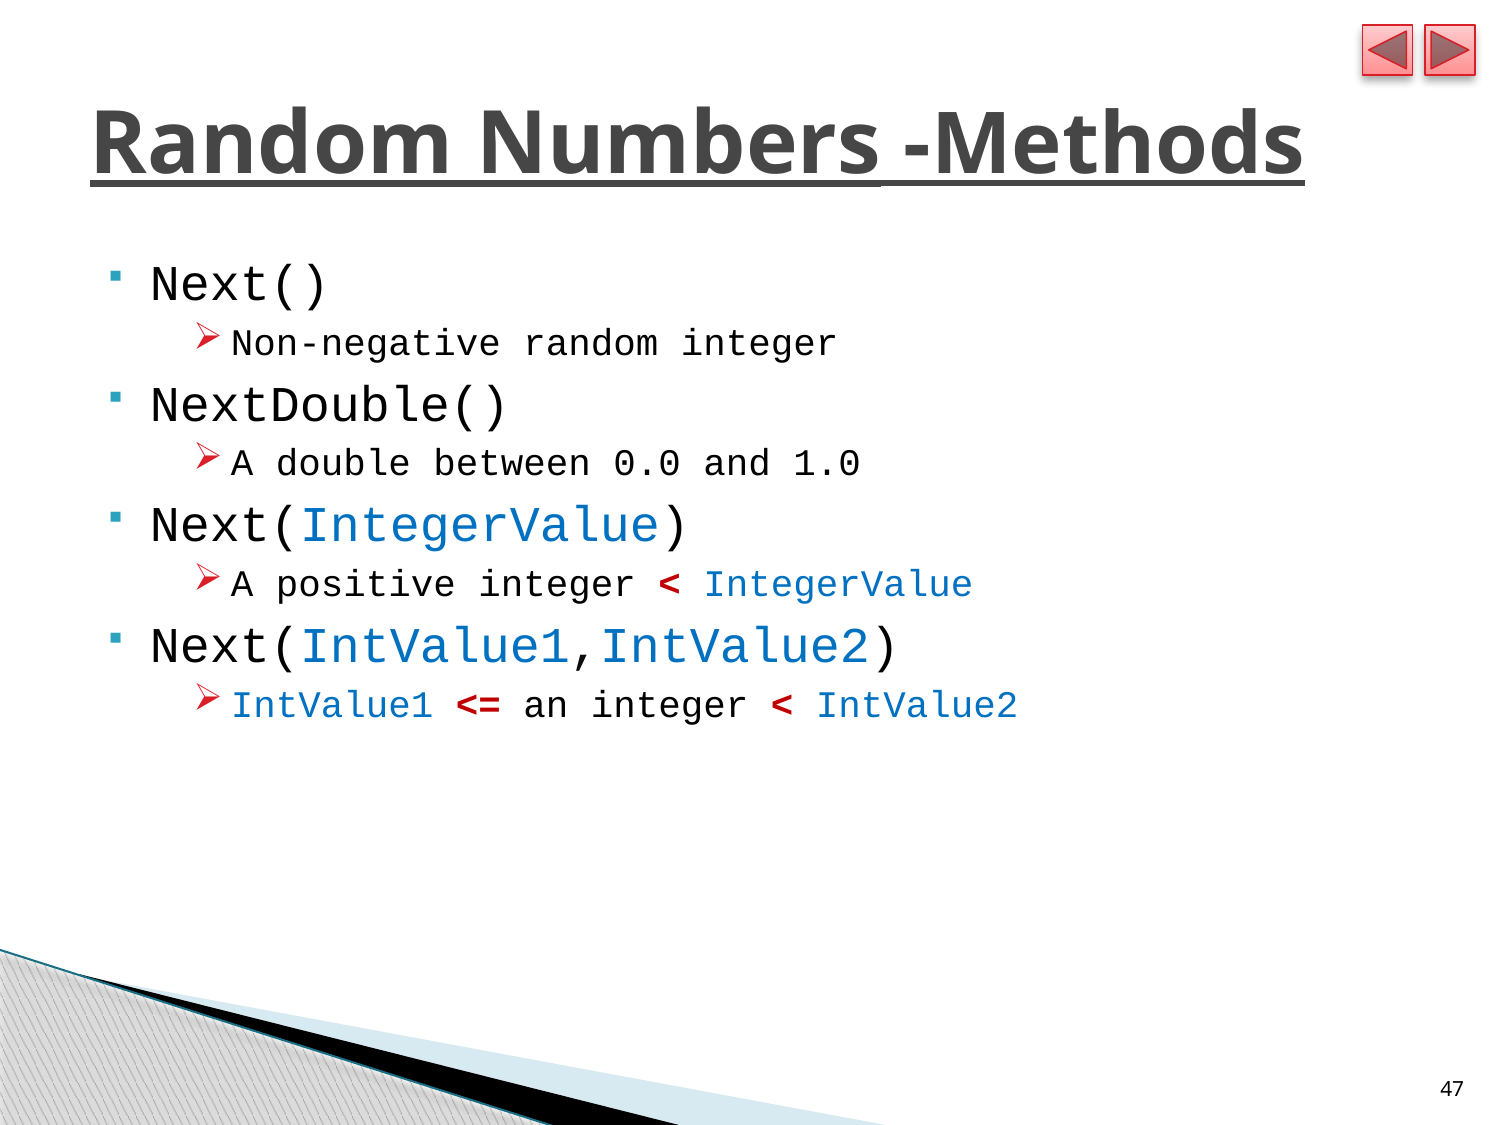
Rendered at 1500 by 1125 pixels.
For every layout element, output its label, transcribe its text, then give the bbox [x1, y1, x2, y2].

list Next() Non-negative random integer NextDouble() A double between 0.0 and 1.0 Next(IntegerValue) A positive integer < IntegerValue Next(IntValue1,IntValue2) IntValue1 <= an integer < IntValue2 [74, 242, 1426, 986]
title Random Numbers -Methods [75, 45, 1425, 233]
slide_number 47 [1418, 1051, 1479, 1112]
